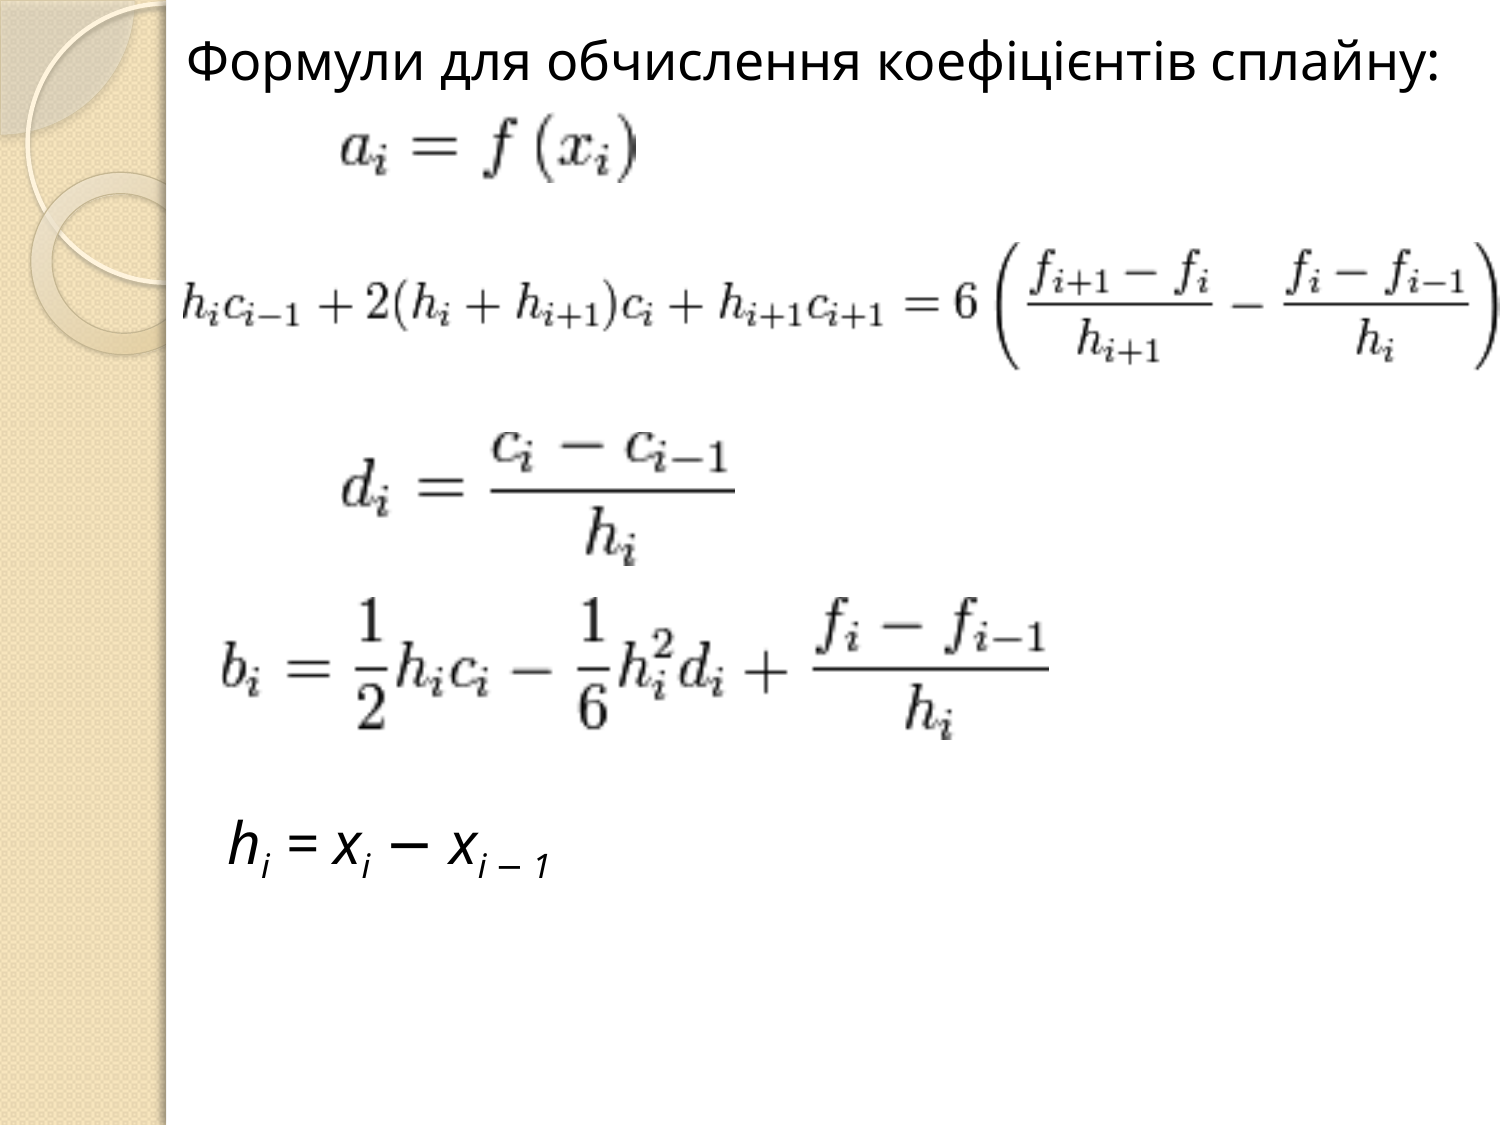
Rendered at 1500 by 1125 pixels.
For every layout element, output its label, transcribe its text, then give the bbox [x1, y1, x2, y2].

picture [220, 597, 1050, 740]
text_box [0, 0, 1500, 75]
text_box [0, 262, 175, 338]
picture [182, 242, 1500, 373]
picture [340, 112, 636, 184]
text_box [0, 107, 1500, 183]
text_box [0, 398, 1500, 474]
list Формули для обчислення коефіцієнтів сплайну: [159, 75, 1500, 107]
text_box hi = xi − xi − 1 [212, 798, 566, 894]
picture [340, 432, 735, 566]
